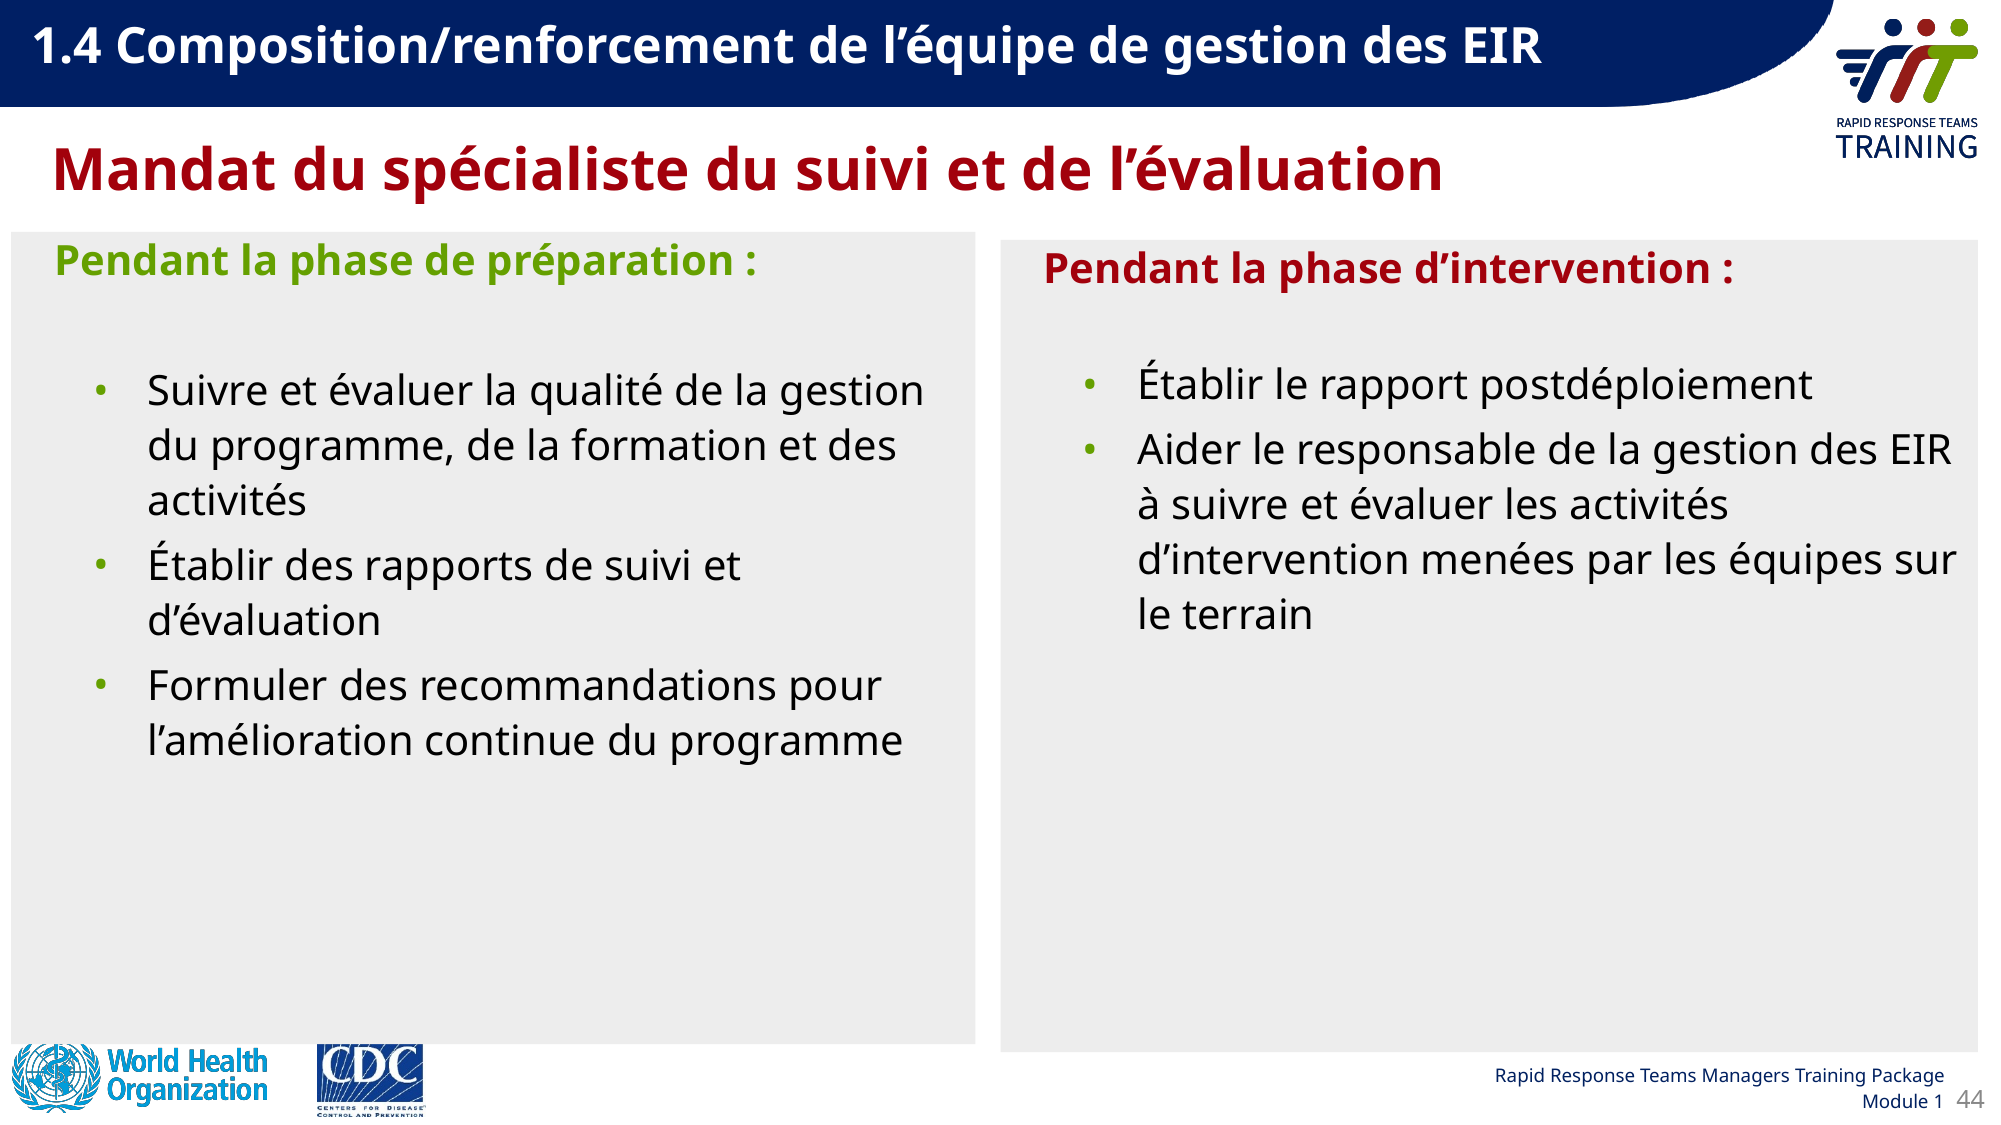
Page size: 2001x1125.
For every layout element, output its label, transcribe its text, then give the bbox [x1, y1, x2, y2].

picture [29, 1045, 39, 1053]
picture [38, 1045, 54, 1052]
picture [50, 1108, 62, 1113]
text_box 44 [1557, 1075, 1993, 1121]
picture [317, 1045, 426, 1117]
picture [71, 1053, 90, 1091]
picture [0, 0, 1978, 167]
list 1.4 Composition/renforcement de l’équipe de gestion des EIR [8, 9, 1808, 117]
picture [64, 1045, 267, 1113]
picture [74, 1045, 83, 1054]
picture [12, 1083, 48, 1113]
picture [12, 1045, 26, 1068]
text_box Mandat du spécialiste du suivi et de l’évaluation [24, 124, 1537, 227]
picture [22, 1062, 26, 1077]
picture [30, 1083, 37, 1091]
picture [36, 1088, 78, 1105]
picture [24, 1054, 36, 1087]
picture [34, 1054, 43, 1078]
picture [40, 1062, 47, 1070]
picture [62, 1045, 75, 1052]
list Pendant la phase de préparation : Suivre et évaluer la qualité de la gestion du programme, de la formation et des activités Établir des rapports de suivi et d’évaluation Formuler des recommandations pour l’amélioration continue du programme [10, 231, 976, 1045]
text_box Pendant la phase d’intervention : Établir le rapport postdéploiement Aider le responsable de la gestion des EIR à suivre et évaluer les activités d’intervention menées par les équipes sur le terrain [1000, 239, 1978, 1053]
picture [46, 1056, 54, 1062]
